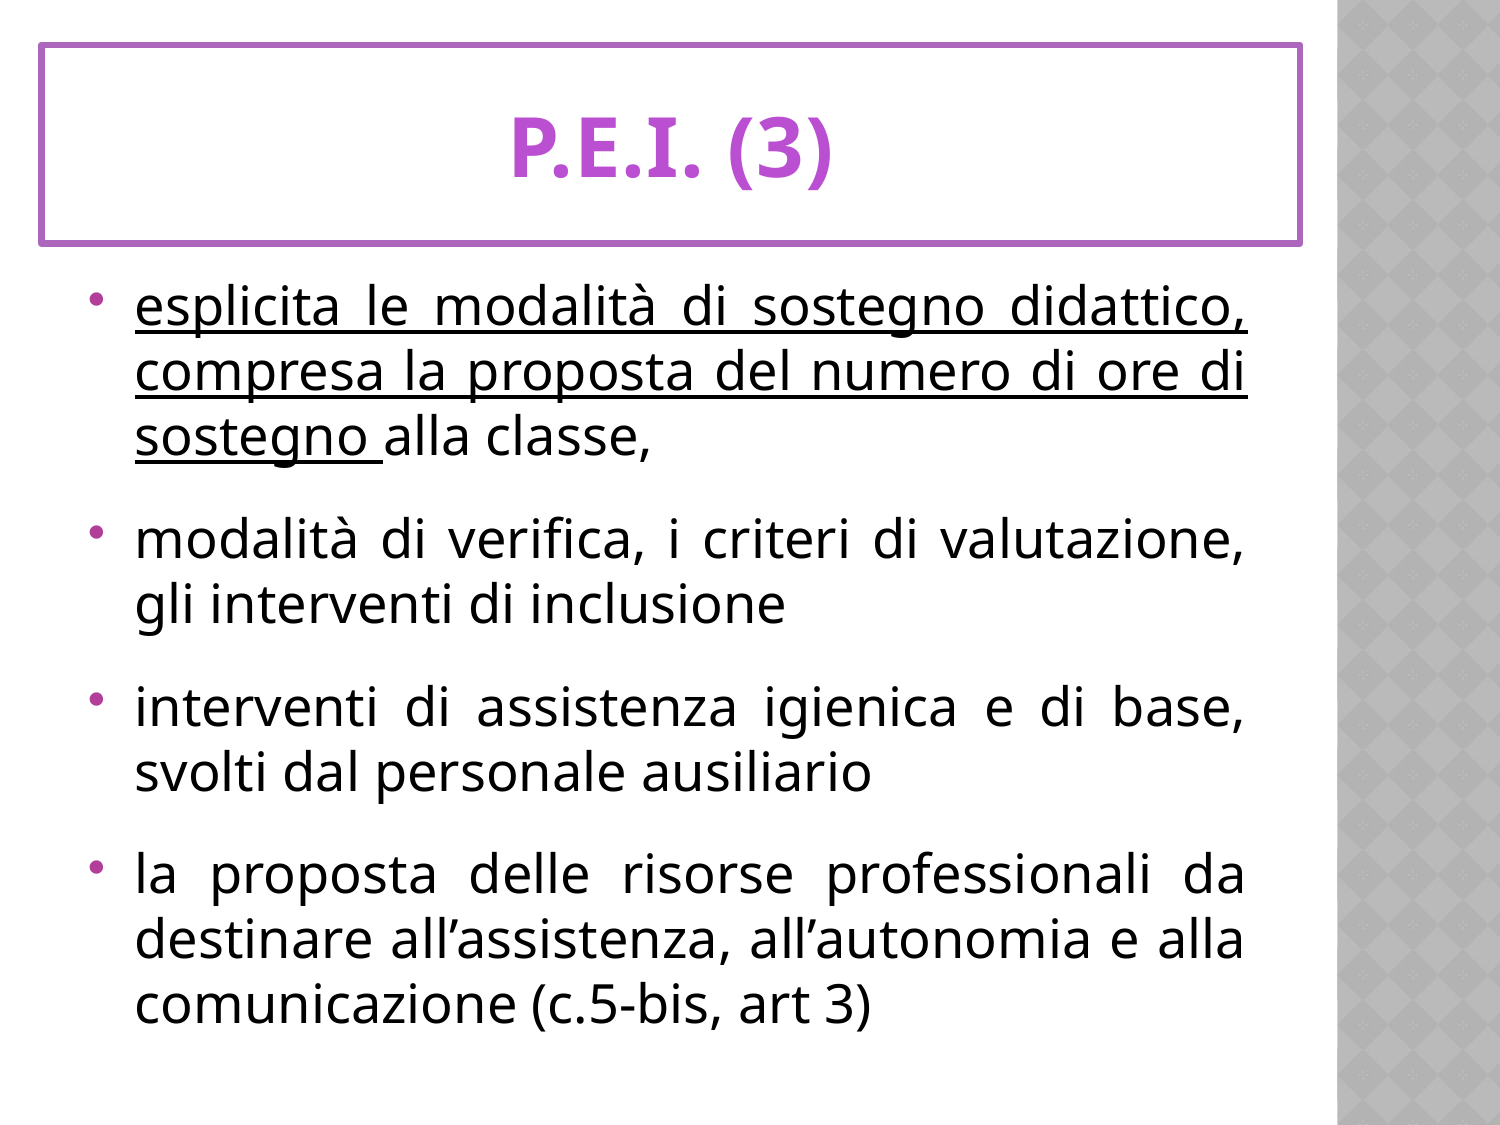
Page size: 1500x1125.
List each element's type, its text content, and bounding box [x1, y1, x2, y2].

list esplicita le modalità di sostegno didattico, compresa la proposta del numero di ore di sostegno alla classe, modalità di verifica, i criteri di valutazione, gli interventi di inclusione interventi di assistenza igienica e di base, svolti dal personale ausiliario la proposta delle risorse professionali da destinare all’assistenza, all’autonomia e alla comunicazione (c.5-bis, art 3) [75, 264, 1263, 1059]
text_box P.E.I. (3) [38, 42, 1303, 247]
